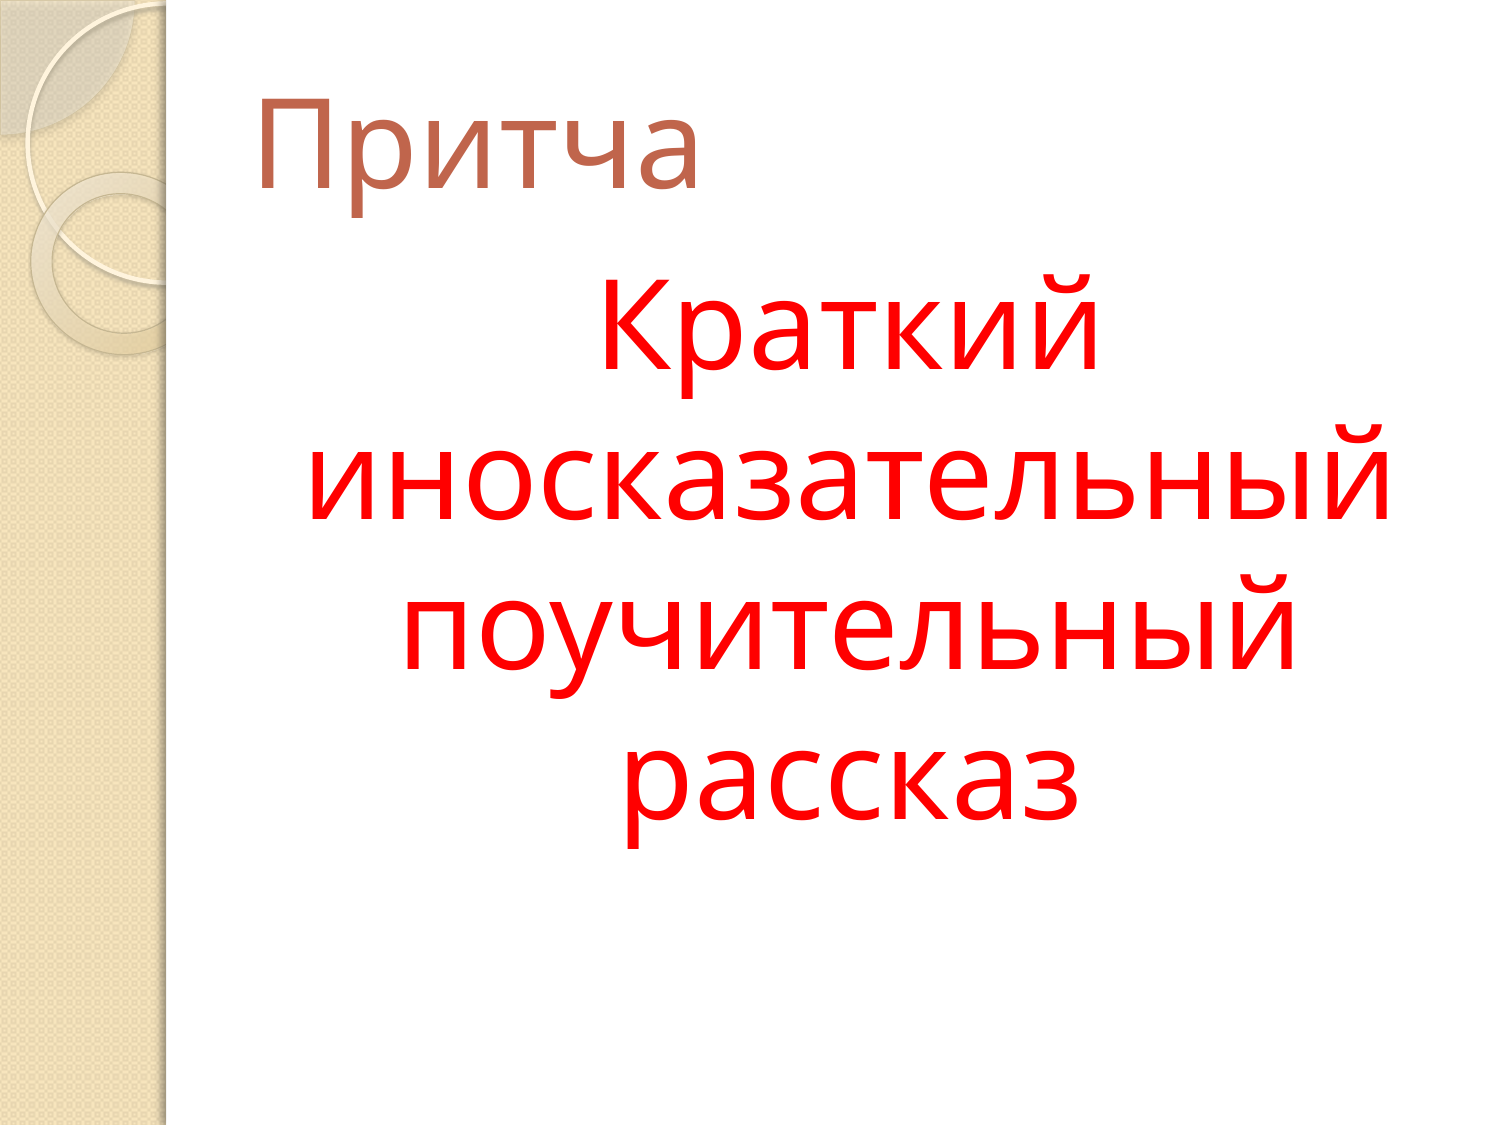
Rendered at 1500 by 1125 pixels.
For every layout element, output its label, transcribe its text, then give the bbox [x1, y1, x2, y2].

title Притча [235, 45, 1466, 233]
list Краткий иносказательный поучительный рассказ [235, 237, 1466, 1025]
